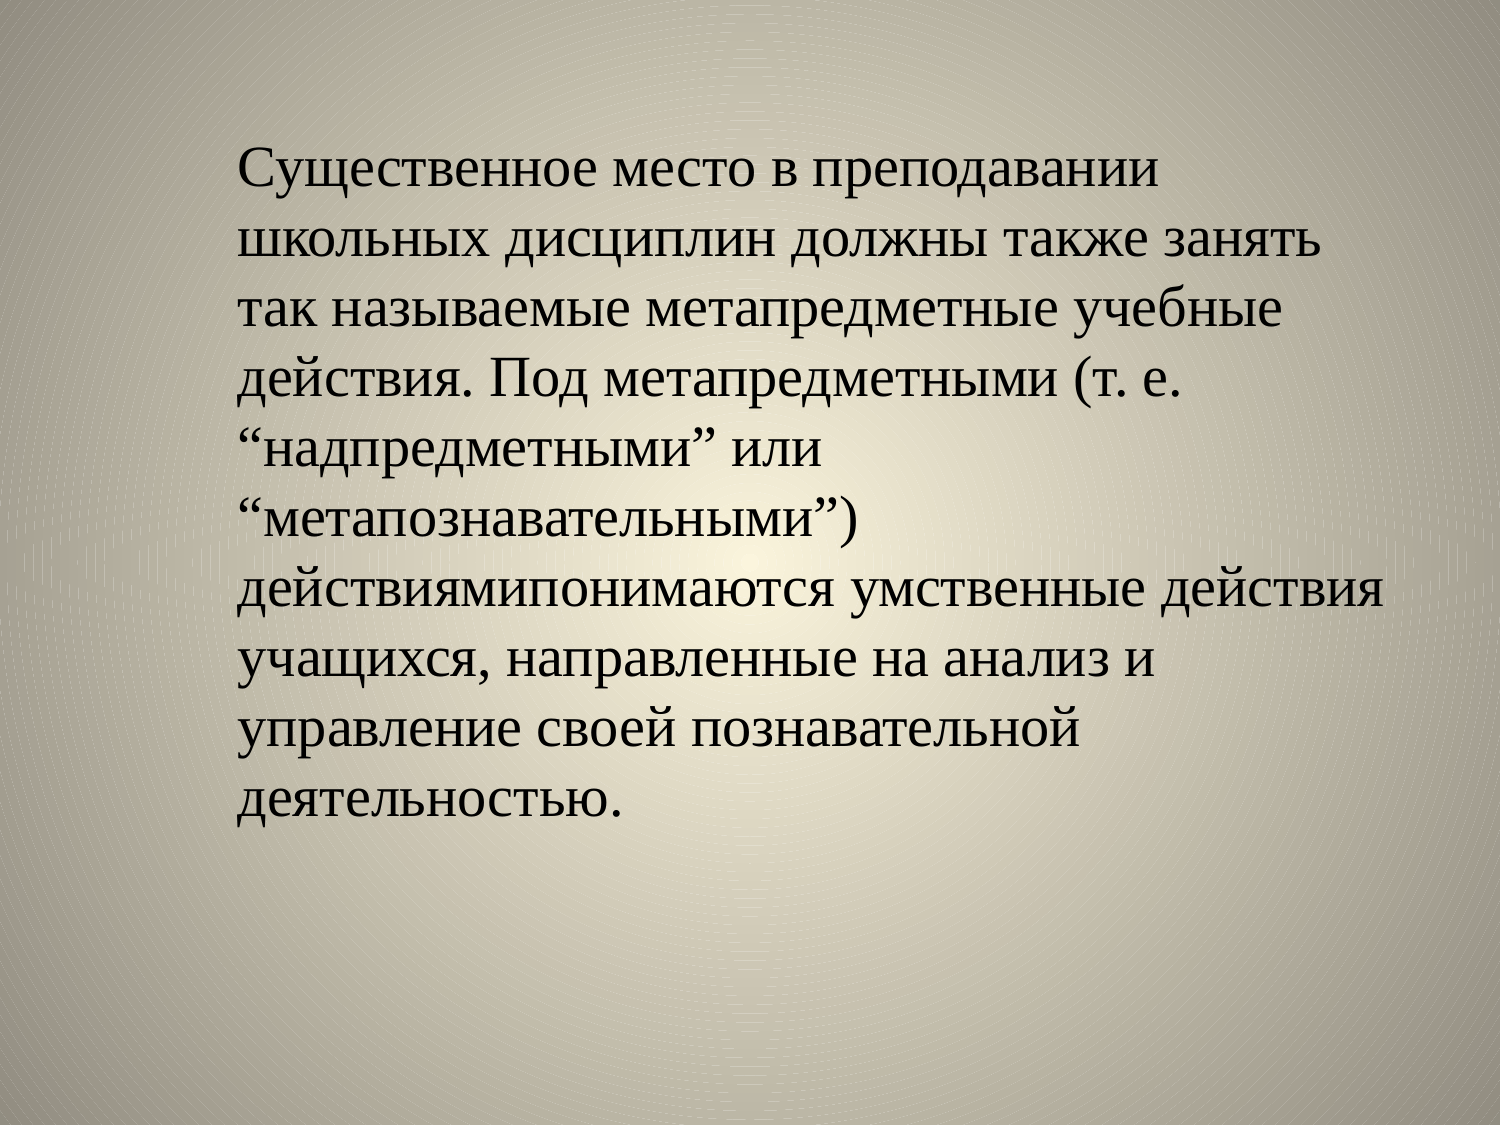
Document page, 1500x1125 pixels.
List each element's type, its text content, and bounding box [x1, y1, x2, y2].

text_box Существенное место в преподавании школьных дисциплин должны также занять так называемые метапредметные учебные действия. Под метапредметными (т. е. “надпредметными” или “метапознавательными”) действиямипонимаются умственные действия учащихся, направленные на анализ и управление своей познавательной деятельностью. [222, 120, 1407, 836]
